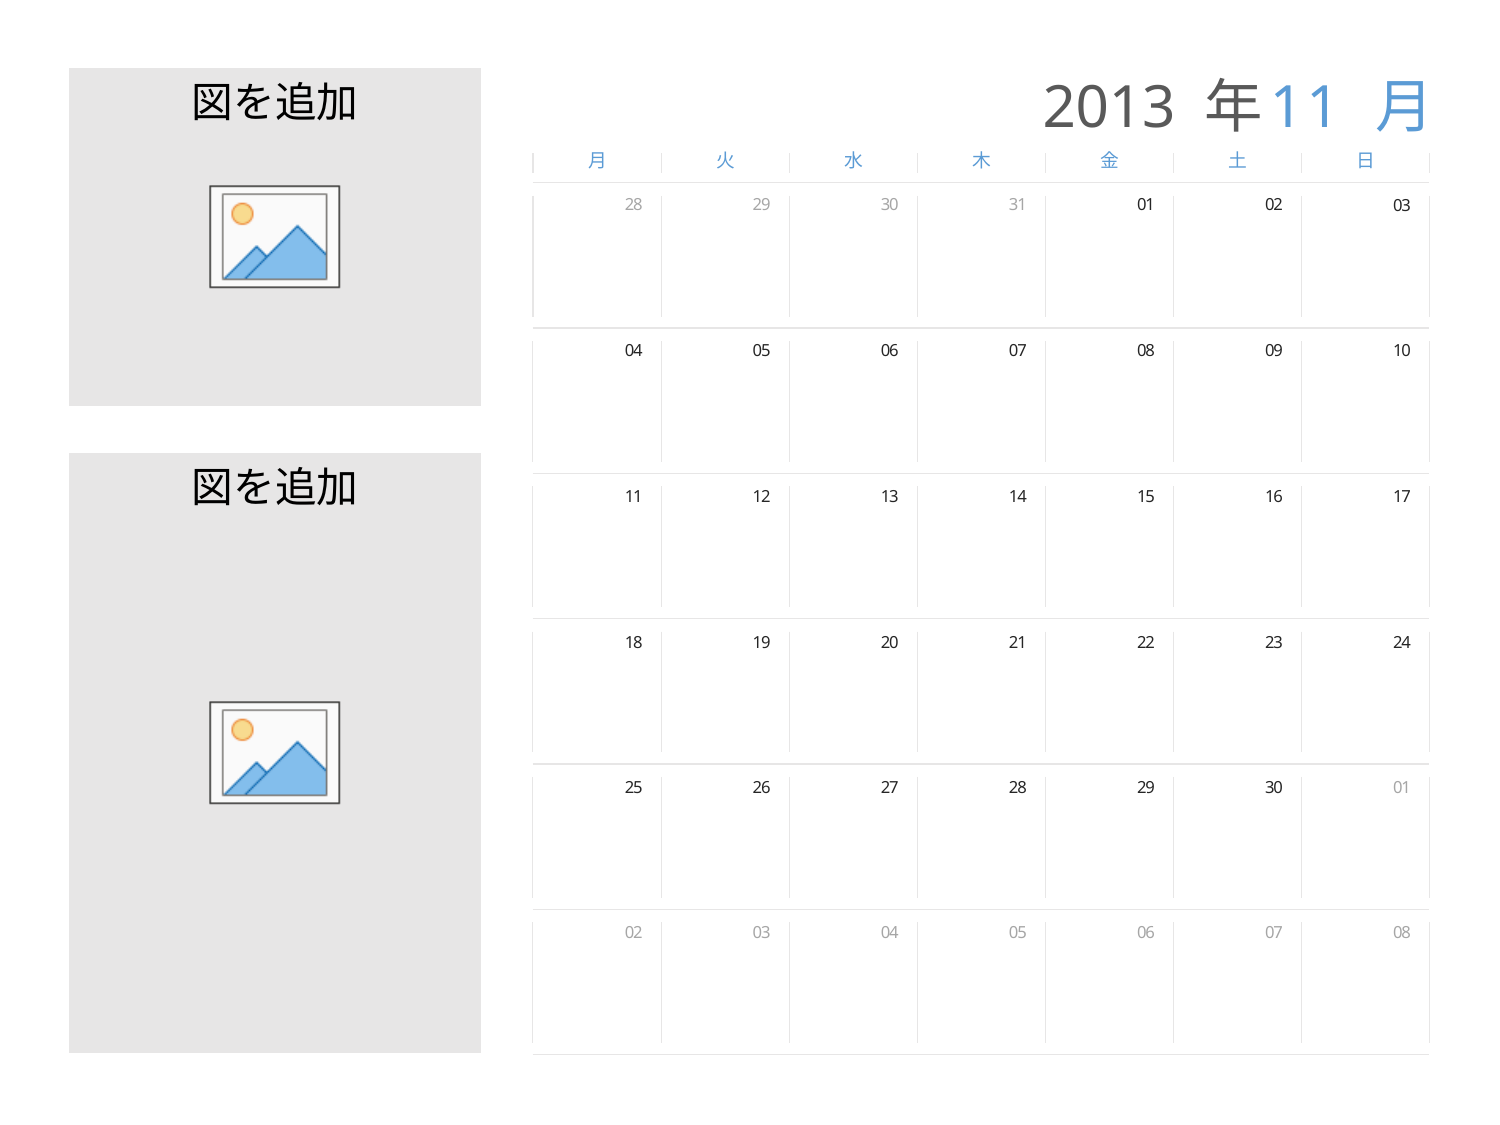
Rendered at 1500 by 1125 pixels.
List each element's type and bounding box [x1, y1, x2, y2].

picture [68, 453, 482, 1054]
picture [68, 68, 482, 406]
